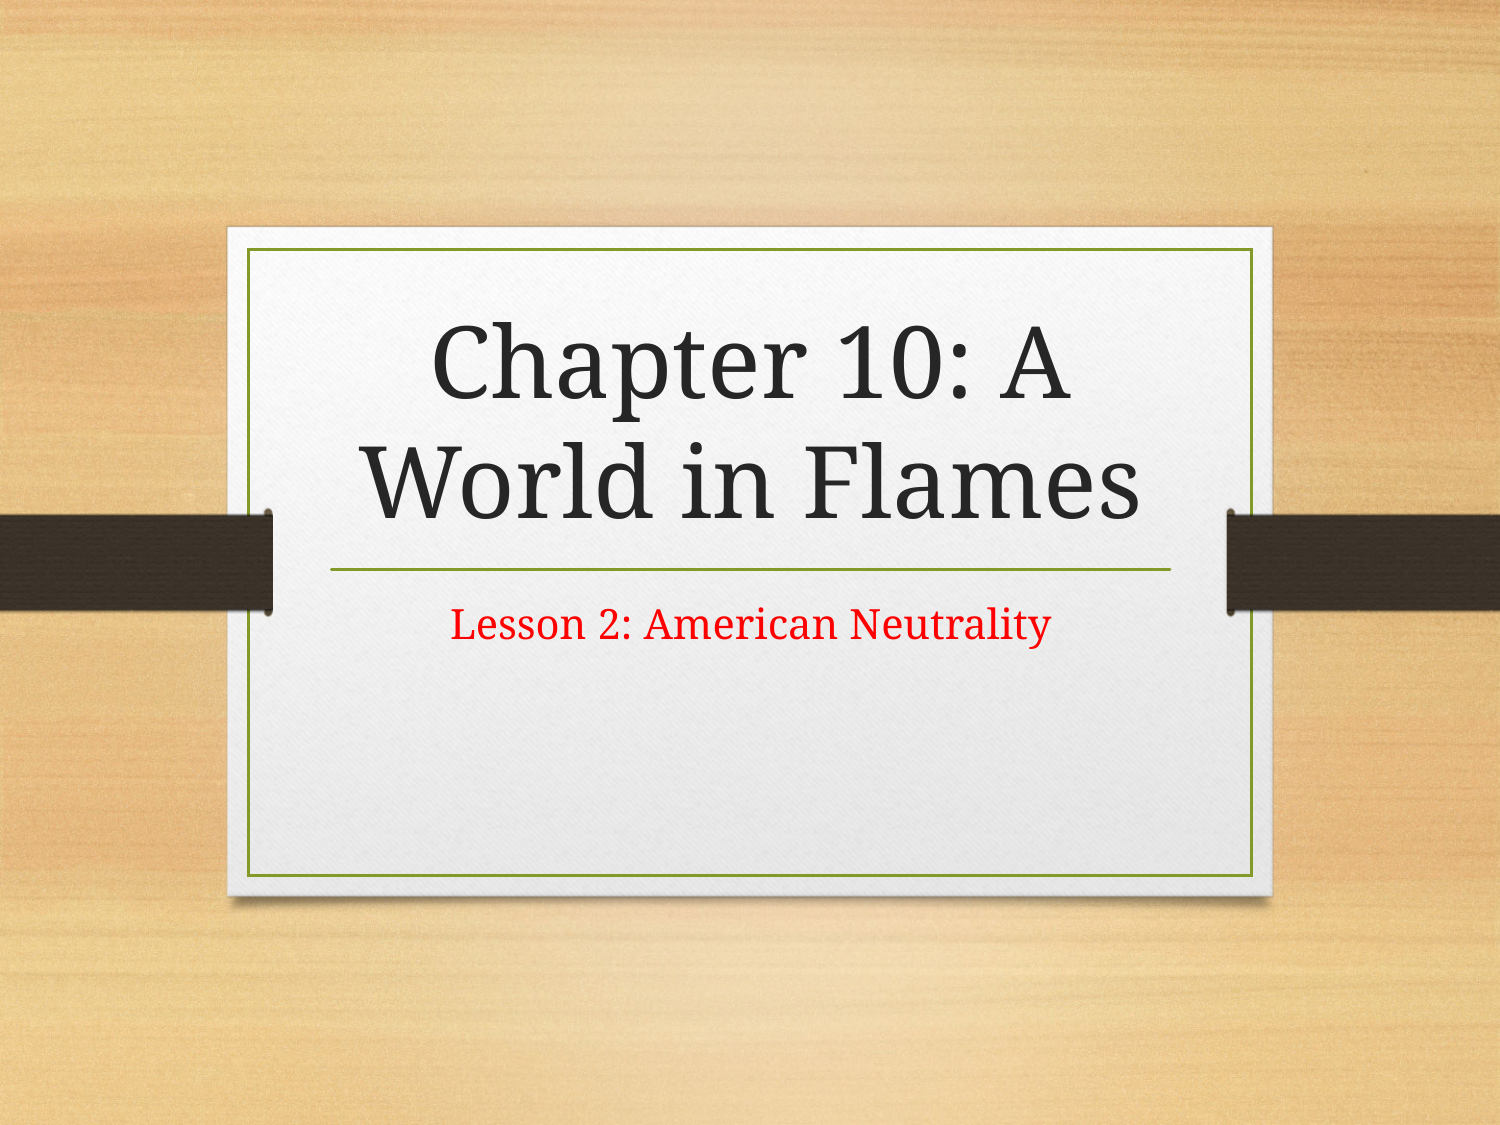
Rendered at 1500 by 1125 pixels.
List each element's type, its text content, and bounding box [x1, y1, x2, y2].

picture [0, 0, 1500, 1125]
title Chapter 10: A World in Flames [315, 297, 1187, 546]
subtitle Lesson 2: American Neutrality [315, 590, 1187, 817]
